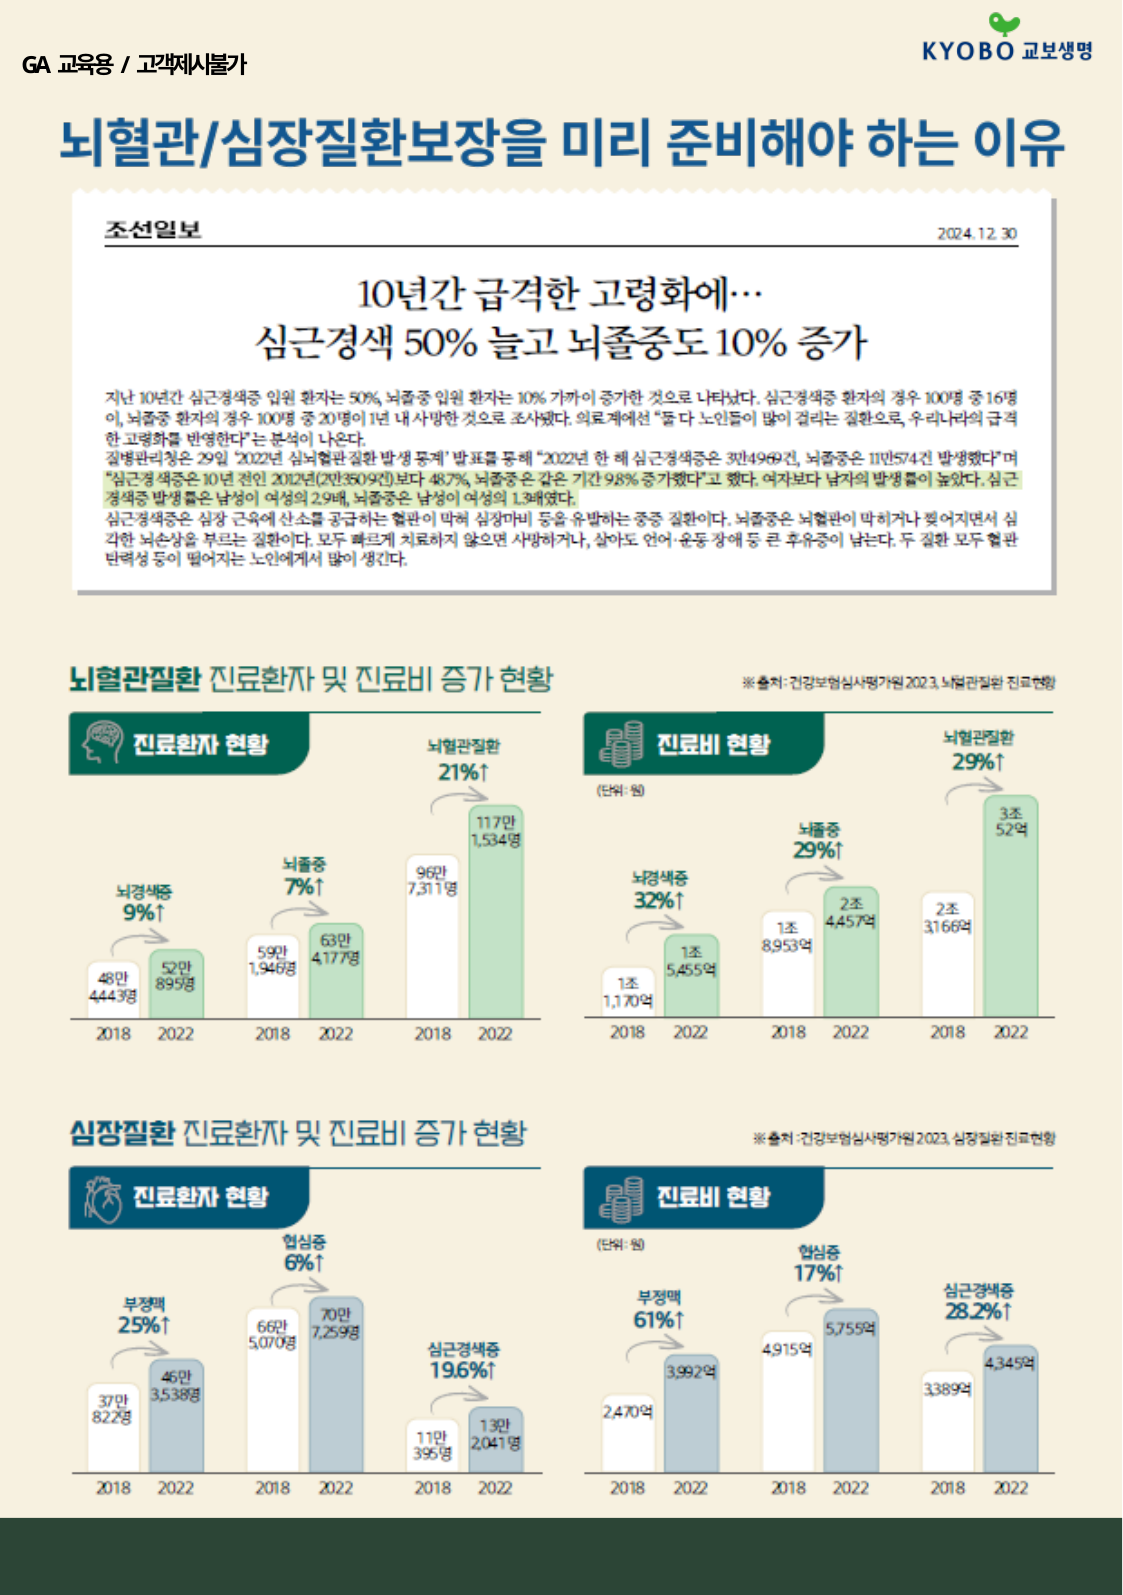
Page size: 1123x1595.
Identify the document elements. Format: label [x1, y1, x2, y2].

text_box [0, 0, 1123, 1595]
